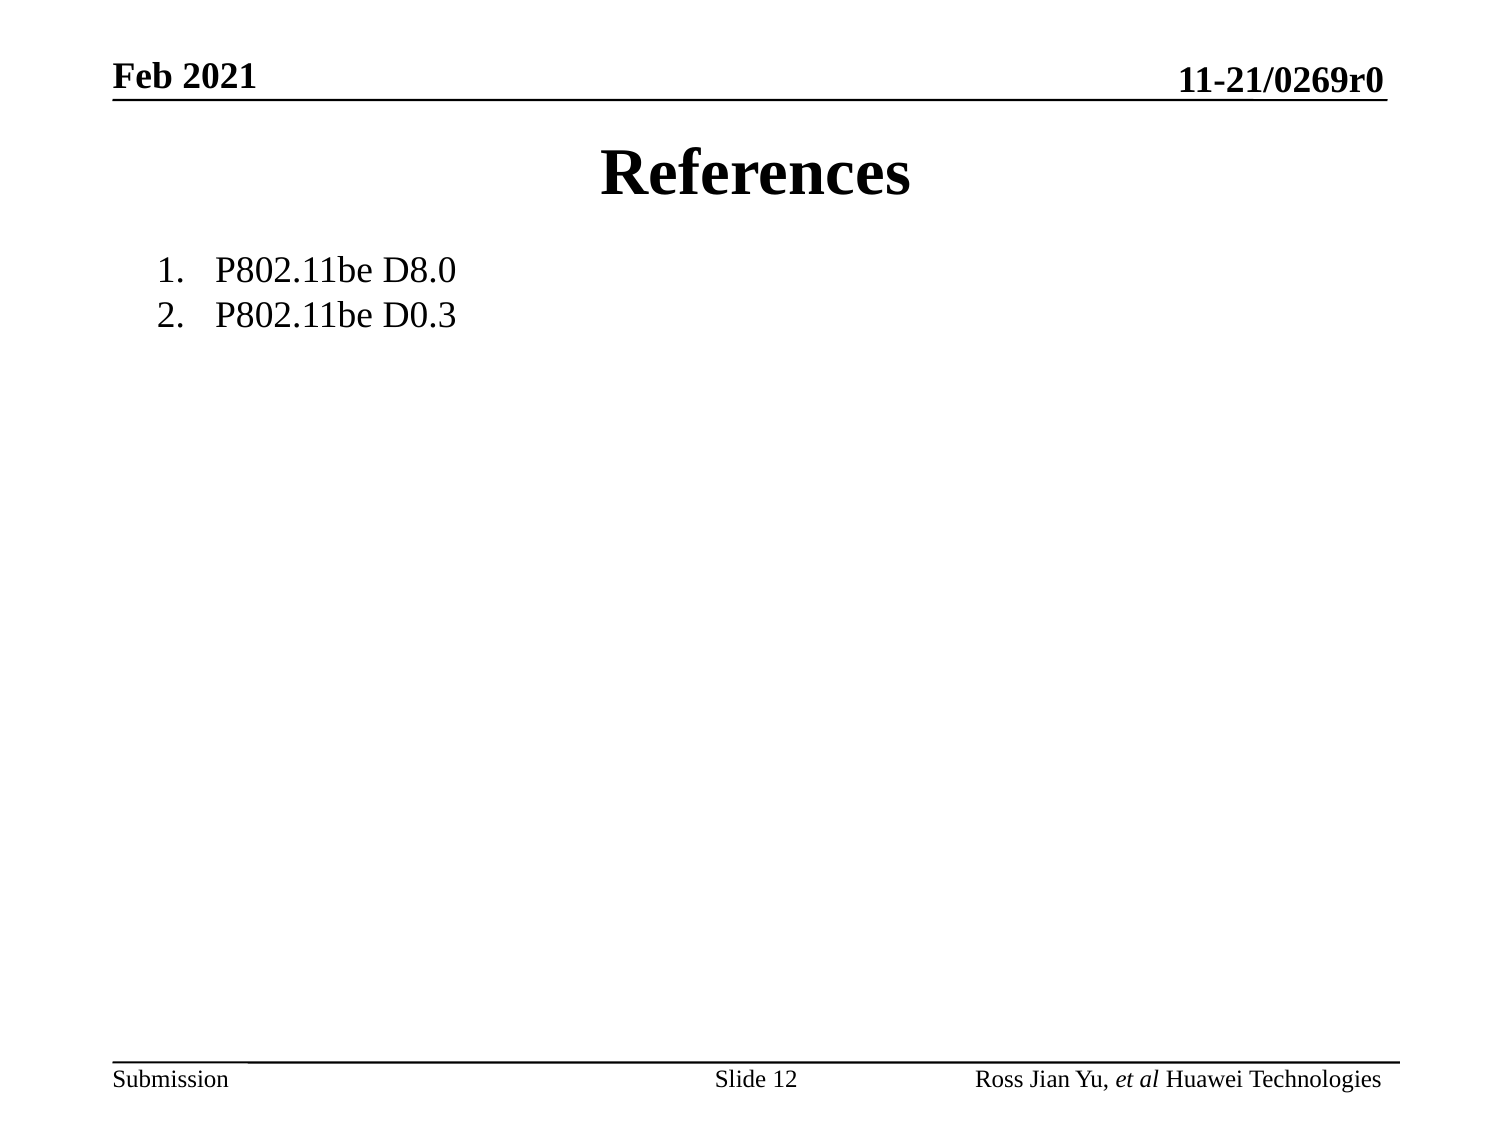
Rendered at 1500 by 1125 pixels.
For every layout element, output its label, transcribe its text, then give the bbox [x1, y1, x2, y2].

text_box References [99, 124, 1413, 212]
list P802.11be D8.0 P802.11be D0.3 [112, 237, 1388, 913]
slide_number Slide 12 [712, 1061, 800, 1093]
